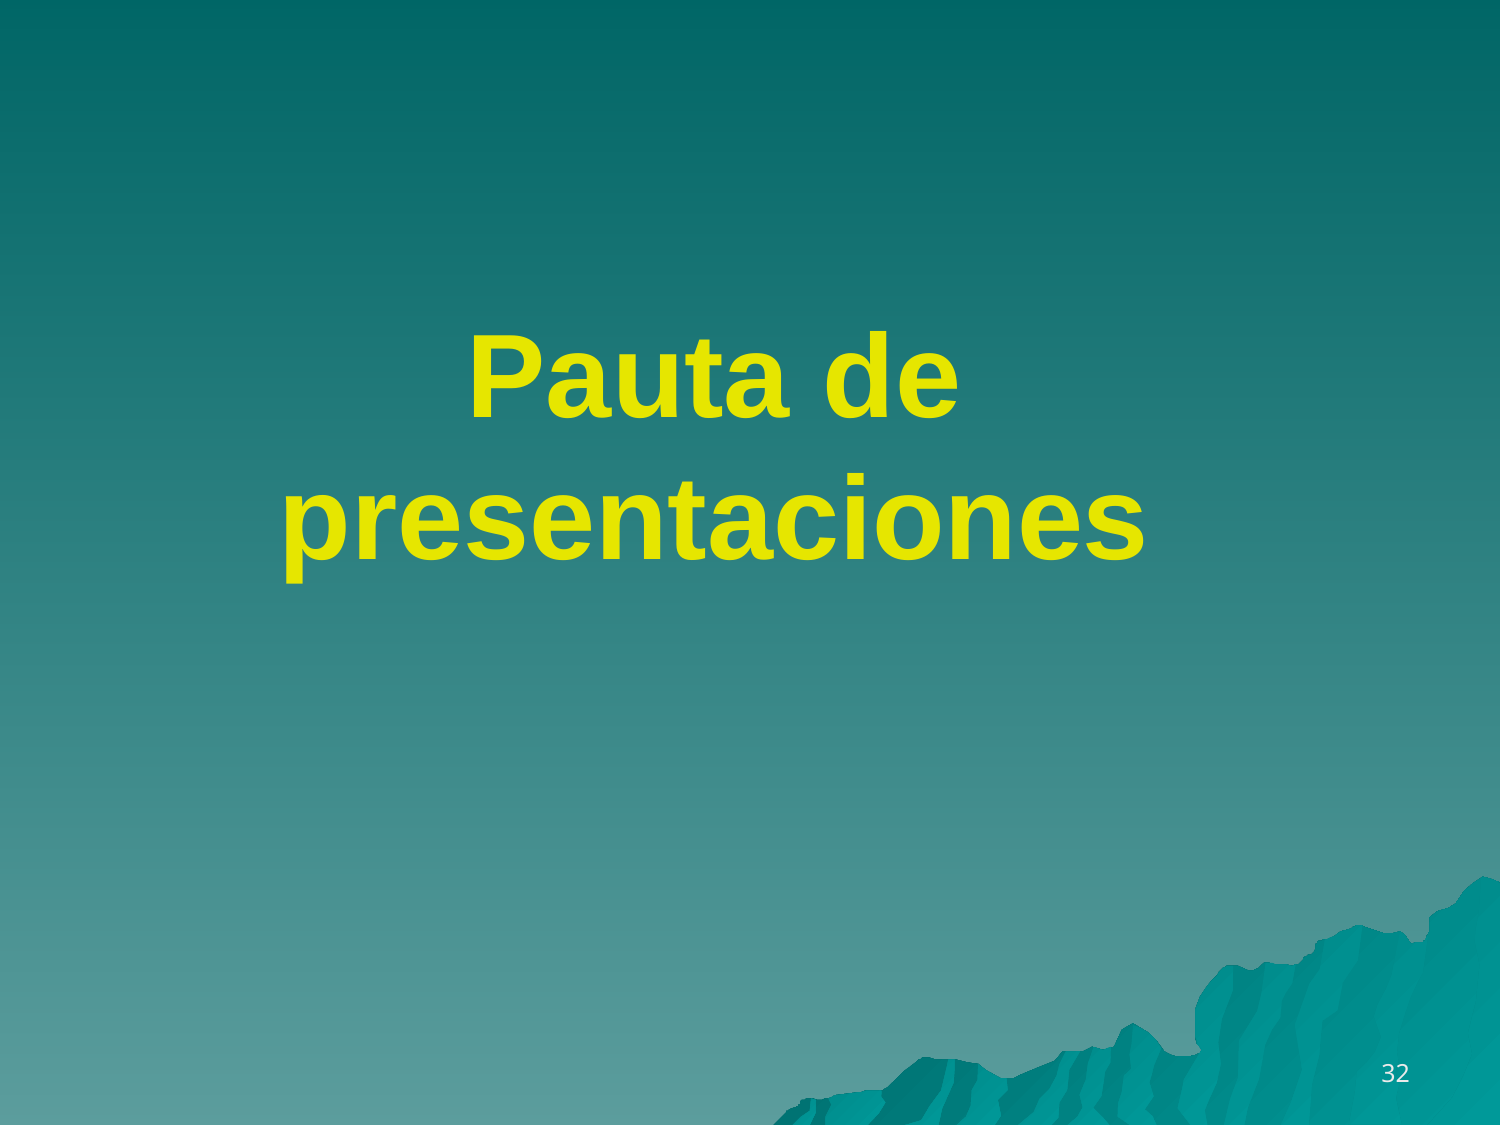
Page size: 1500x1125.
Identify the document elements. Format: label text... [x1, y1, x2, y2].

title Pauta de presentaciones [76, 349, 1353, 592]
slide_number 32 [1074, 1023, 1426, 1100]
